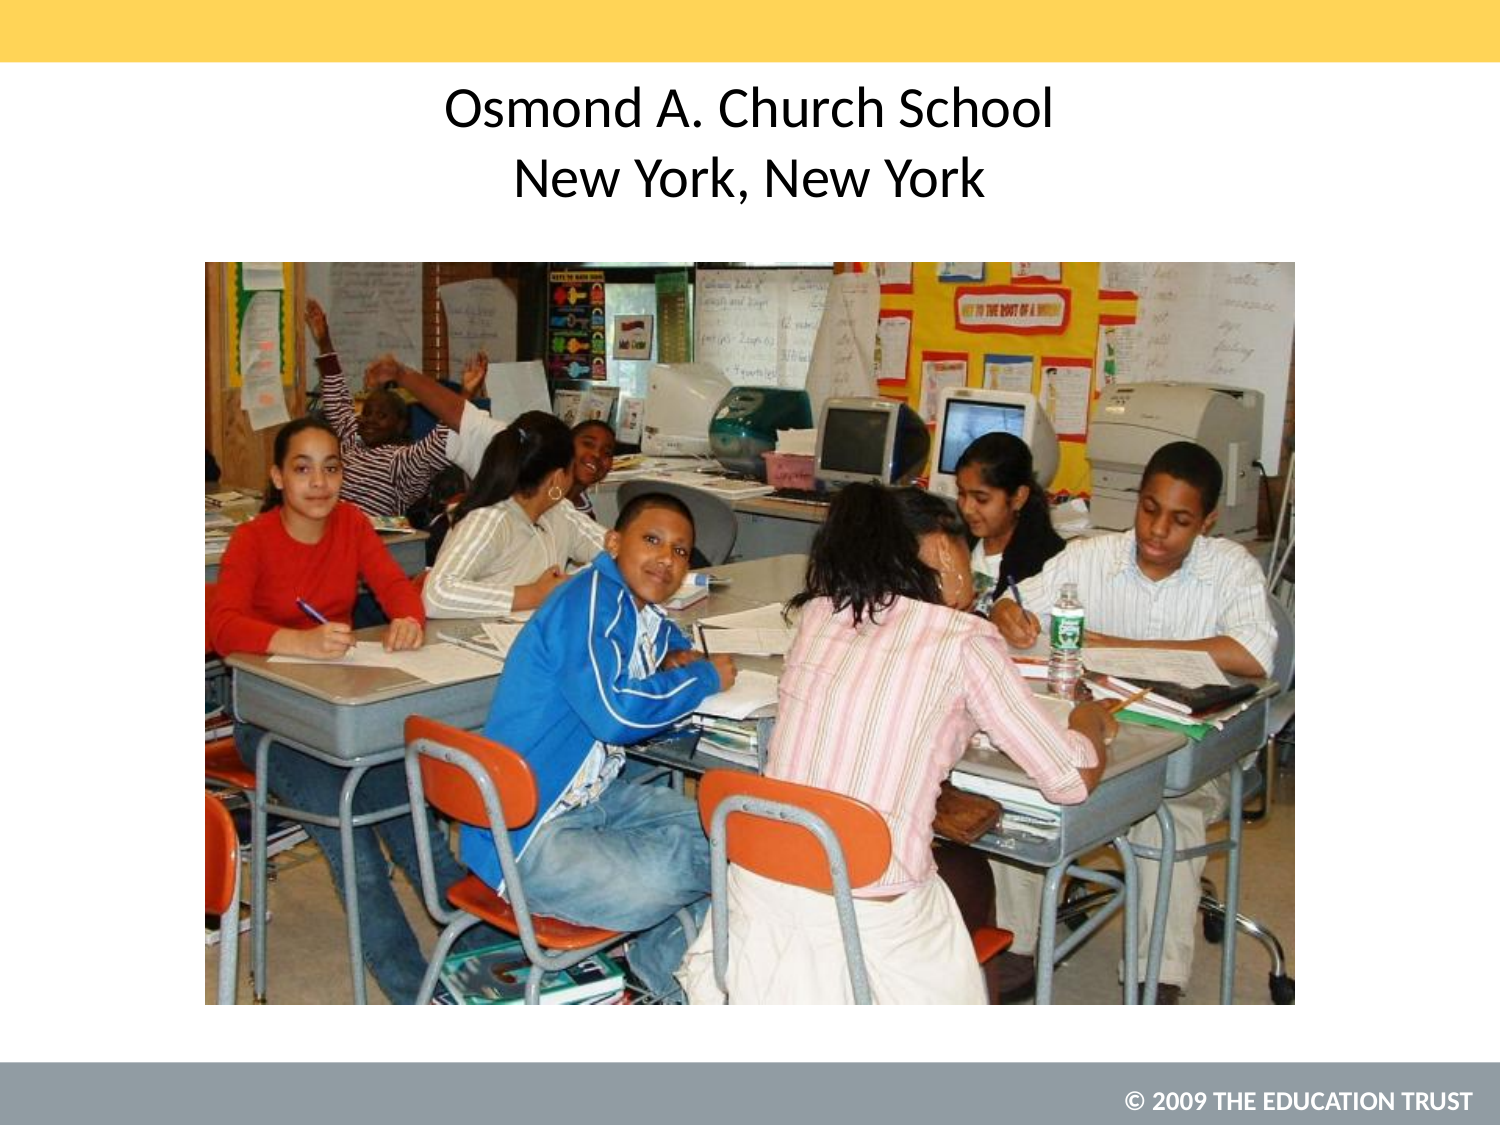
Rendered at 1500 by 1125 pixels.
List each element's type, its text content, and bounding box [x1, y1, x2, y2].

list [205, 262, 1295, 1006]
title Osmond A. Church School New York, New York [74, 44, 1426, 233]
